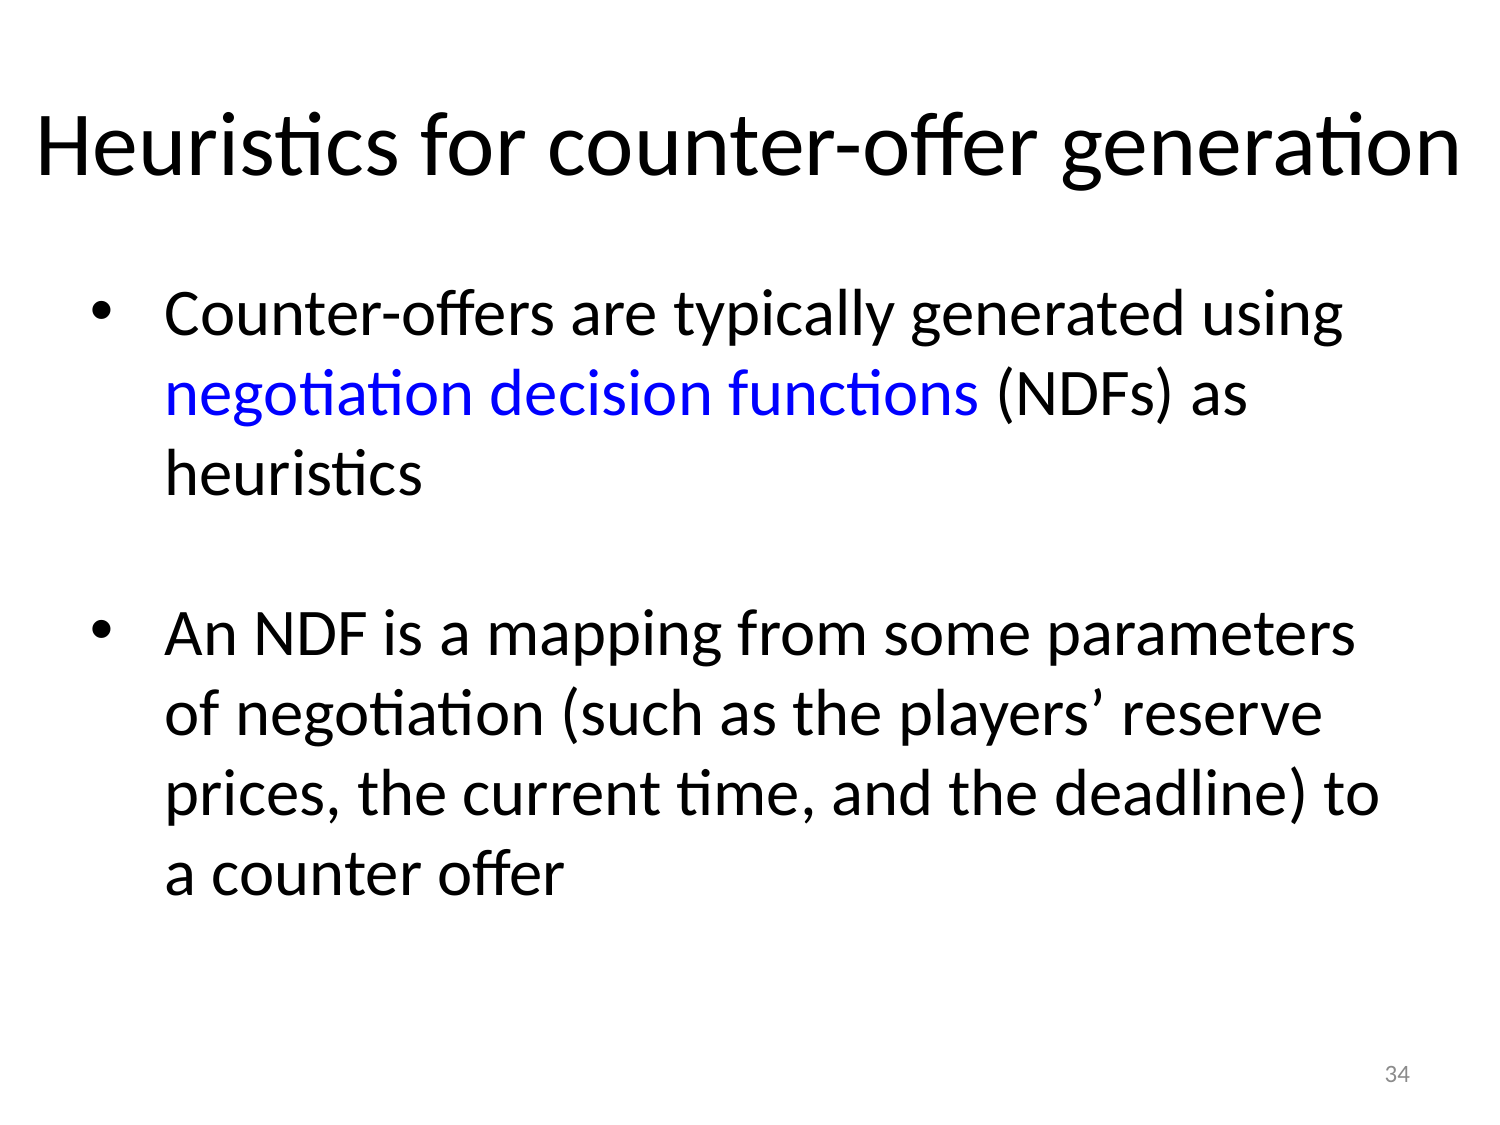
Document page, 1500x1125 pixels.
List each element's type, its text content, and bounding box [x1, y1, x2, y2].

text_box Counter-offers are typically generated using negotiation decision functions (NDFs) as heuristics An NDF is a mapping from some parameters of negotiation (such as the players’ reserve prices, the current time, and the deadline) to a counter offer [75, 261, 1425, 1004]
slide_number 34 [1074, 1042, 1425, 1103]
text_box Heuristics for counter-offer generation [0, 45, 1500, 233]
